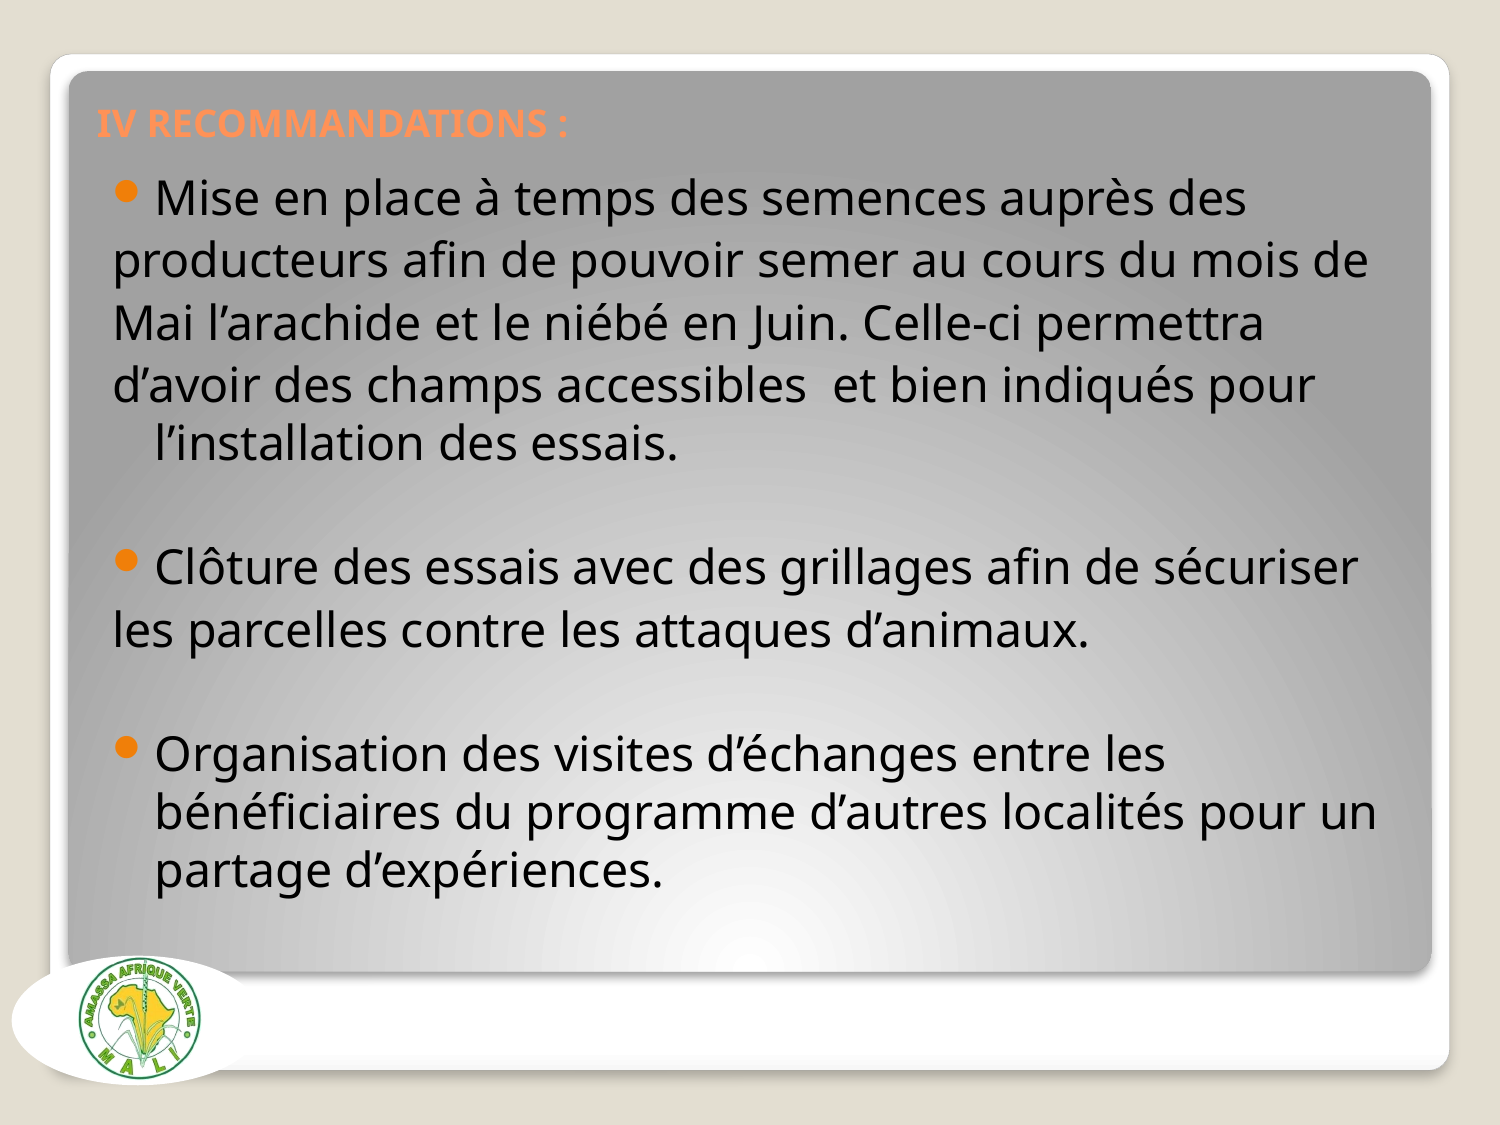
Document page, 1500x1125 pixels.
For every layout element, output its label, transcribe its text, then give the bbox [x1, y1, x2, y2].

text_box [11, 948, 265, 1091]
list Mise en place à temps des semences auprès des producteurs afin de pouvoir semer au cours du mois de Mai l’arachide et le niébé en Juin. Celle-ci permettra d’avoir des champs accessibles et bien indiqués pour l’installation des essais. Clôture des essais avec des grillages afin de sécuriser les parcelles contre les attaques d’animaux. Organisation des visites d’échanges entre les bénéficiaires du programme d’autres localités pour un partage d’expériences. [82, 152, 1425, 985]
title IV RECOMMANDATIONS : [82, 90, 1425, 152]
